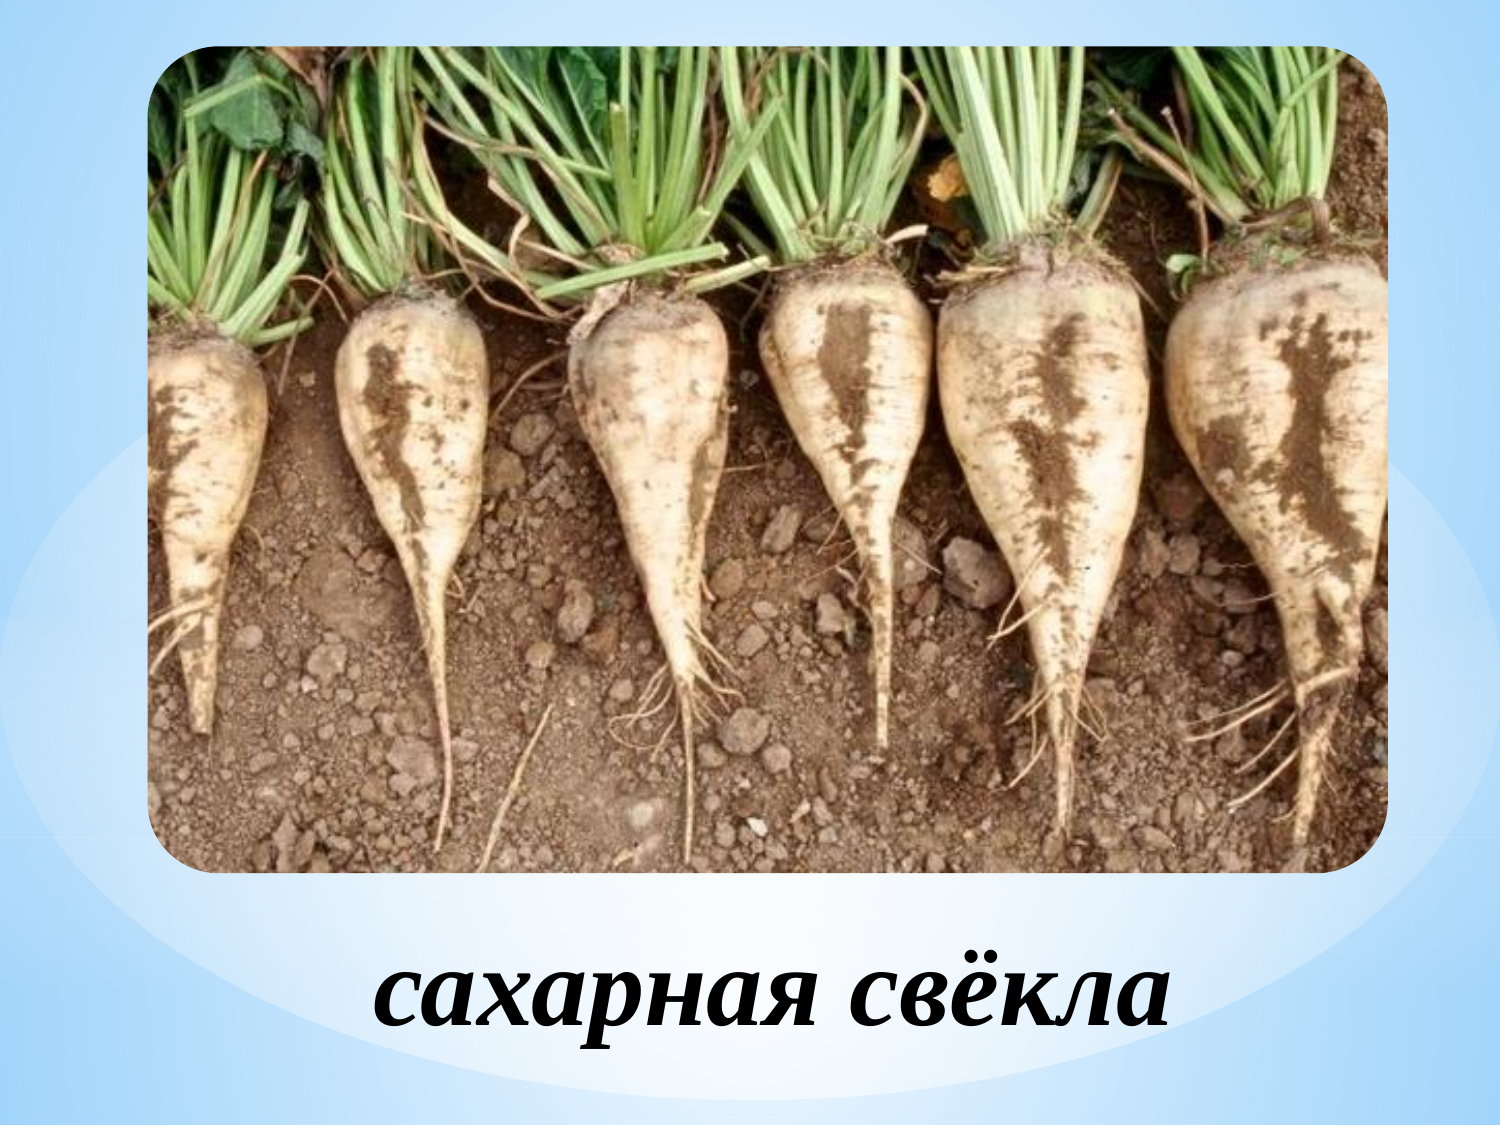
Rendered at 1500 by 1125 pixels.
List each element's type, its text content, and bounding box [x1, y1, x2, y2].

text_box сахарная свёкла [171, 905, 1376, 1055]
picture [147, 46, 1389, 874]
